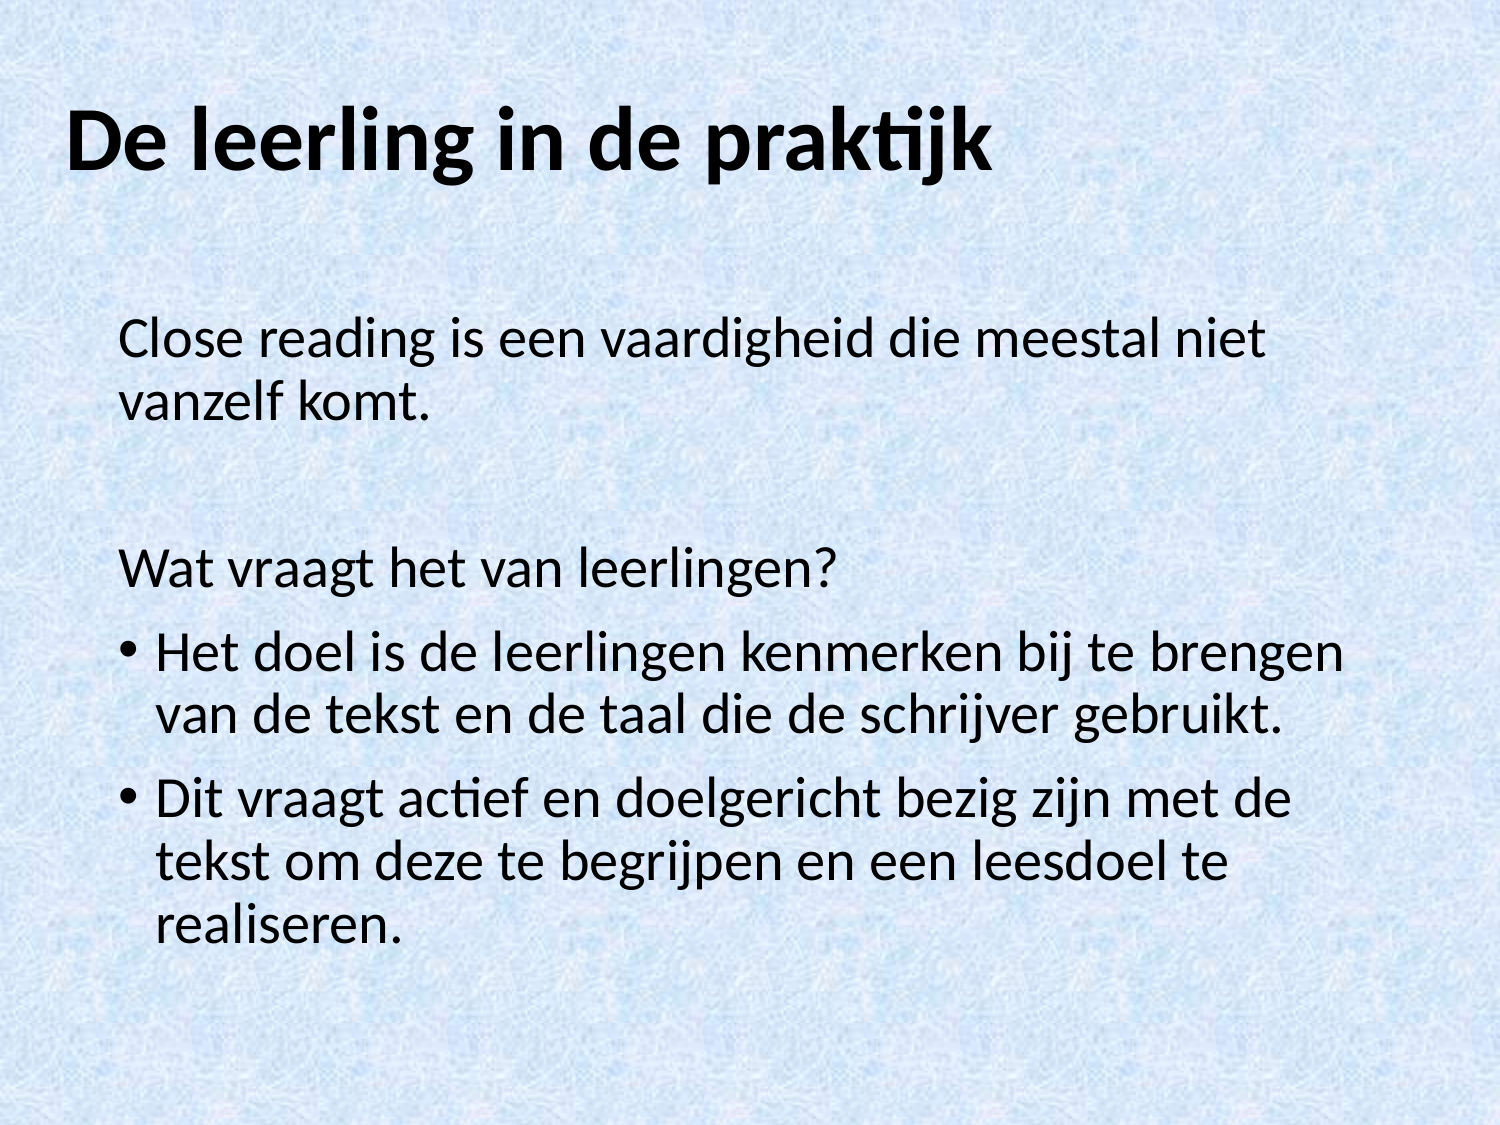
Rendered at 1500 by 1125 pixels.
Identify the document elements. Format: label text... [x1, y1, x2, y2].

list Close reading is een vaardigheid die meestal niet vanzelf komt. Wat vraagt het van leerlingen? Het doel is de leerlingen kenmerken bij te brengen van de tekst en de taal die de schrijver gebruikt. Dit vraagt actief en doelgericht bezig zijn met de tekst om deze te begrijpen en een leesdoel te realiseren. [103, 299, 1397, 1014]
picture [0, 0, 1500, 1125]
title De leerling in de praktijk [49, 32, 1344, 250]
